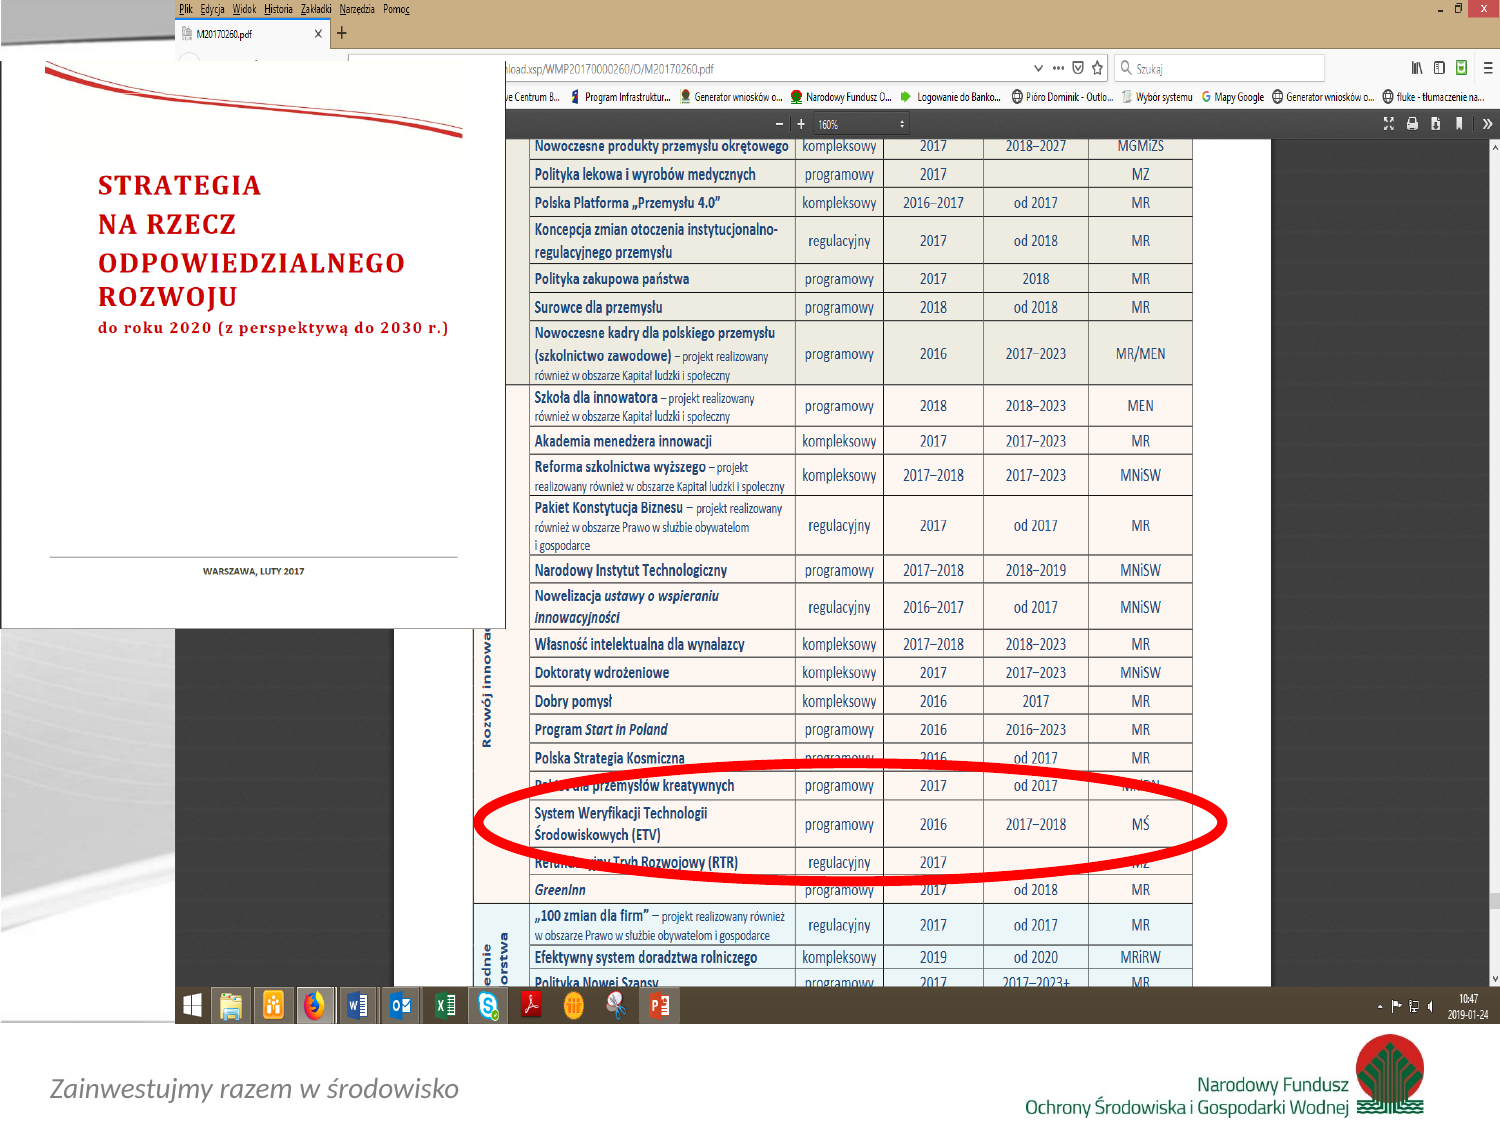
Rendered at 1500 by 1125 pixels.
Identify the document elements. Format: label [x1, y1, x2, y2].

picture [1026, 1034, 1424, 1118]
list [175, 0, 1500, 1024]
picture [0, 0, 507, 1023]
